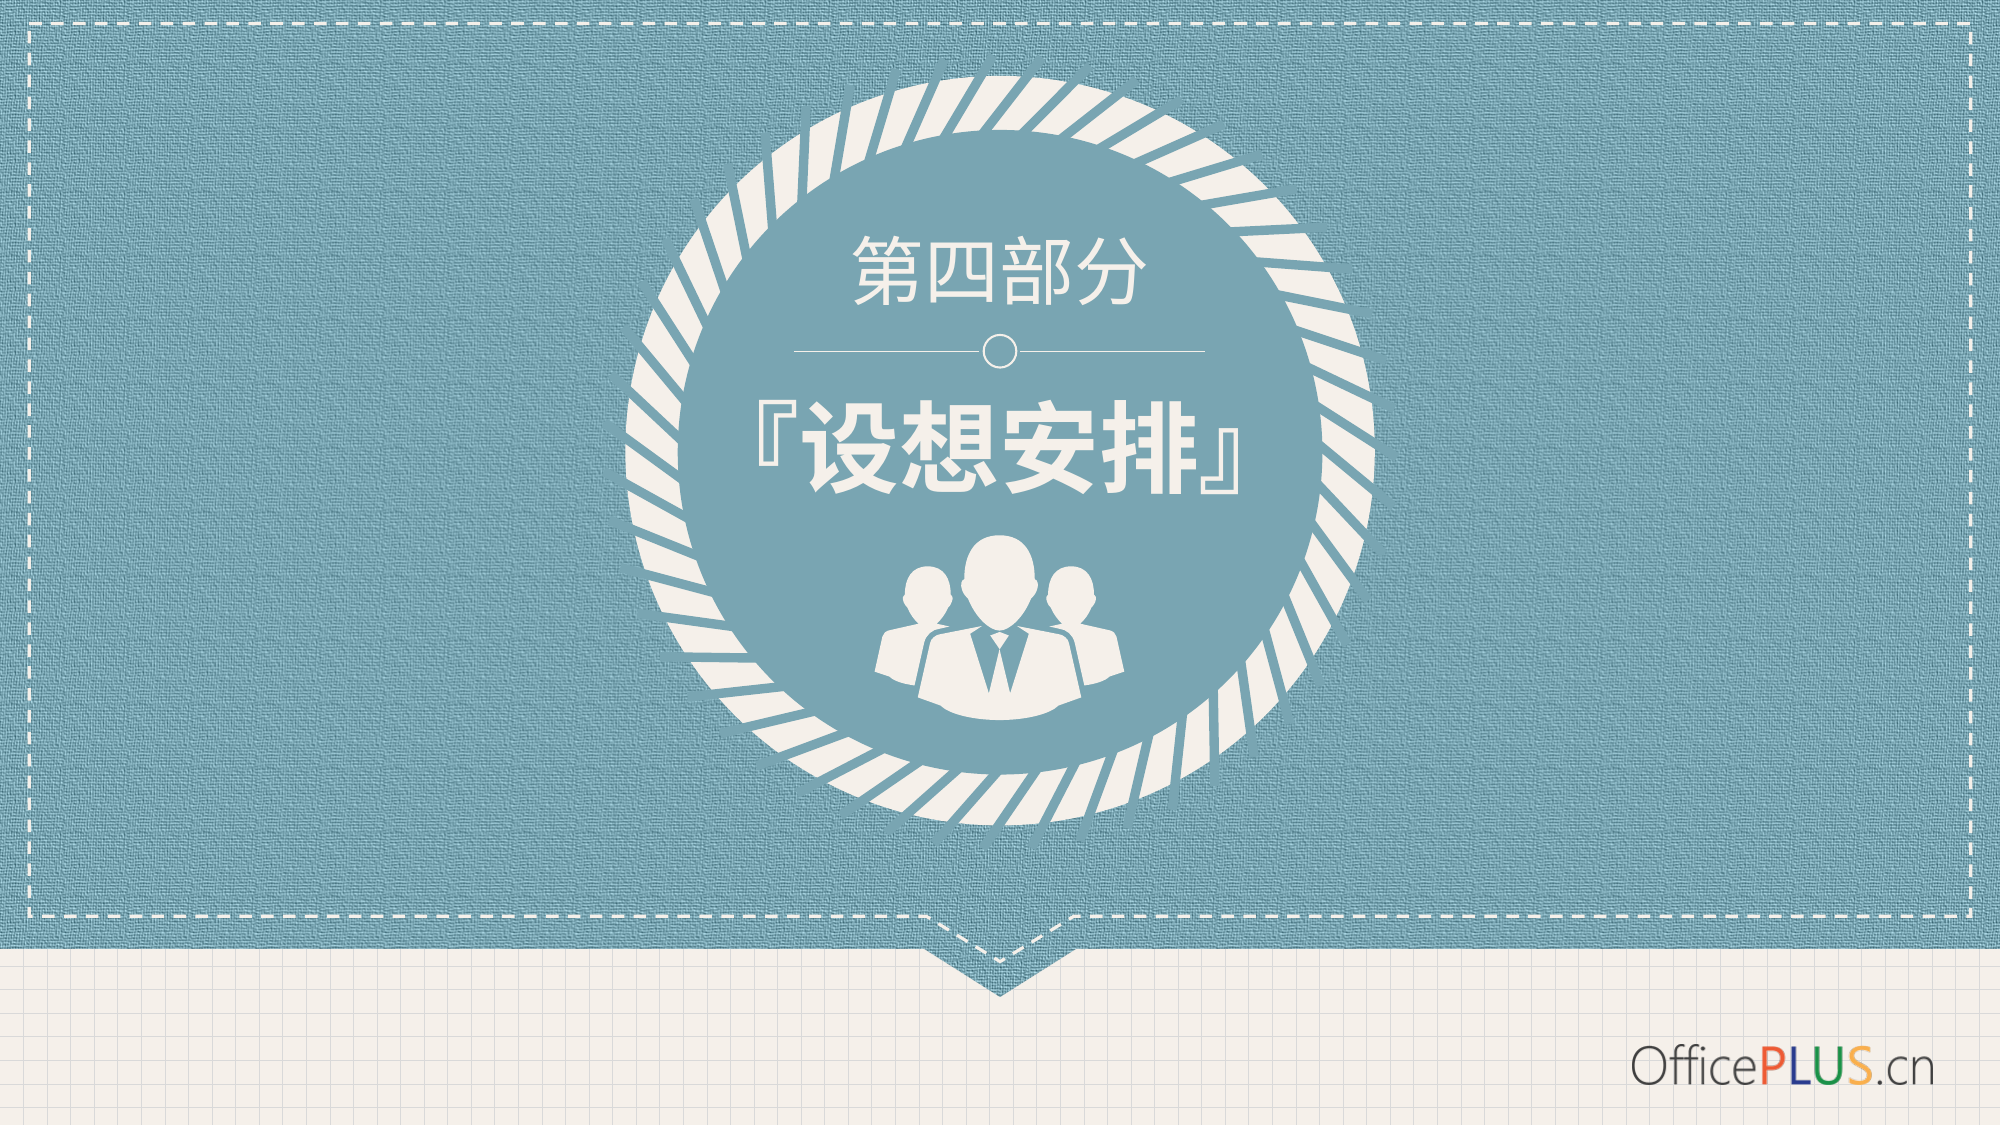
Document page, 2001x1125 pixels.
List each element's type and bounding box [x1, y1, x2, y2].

text_box [604, 56, 1396, 848]
picture [0, 0, 2000, 998]
picture [1632, 1044, 1933, 1085]
